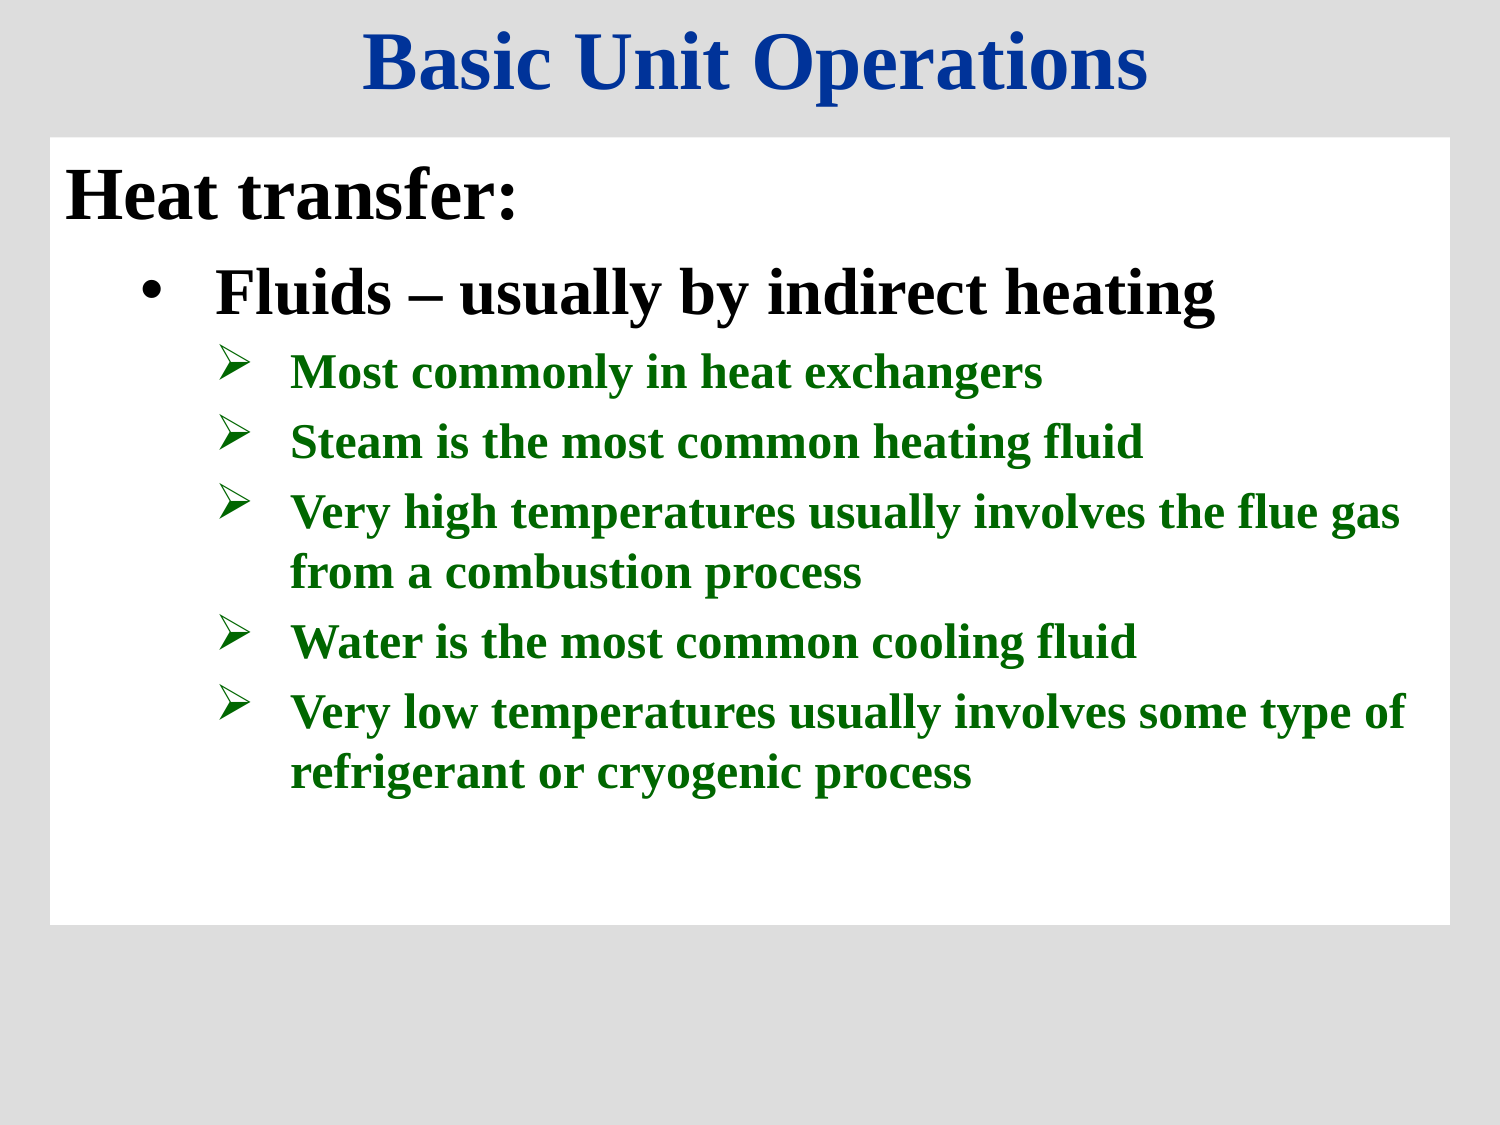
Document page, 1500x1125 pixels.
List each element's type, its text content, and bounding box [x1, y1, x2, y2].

title Basic Unit Operations [50, 0, 1463, 113]
subtitle Heat transfer: Fluids – usually by indirect heating Most commonly in heat exchangers Steam is the most common heating fluid Very high temperatures usually involves the flue gas from a combustion process Water is the most common cooling fluid Very low temperatures usually involves some type of refrigerant or cryogenic process [50, 137, 1450, 925]
